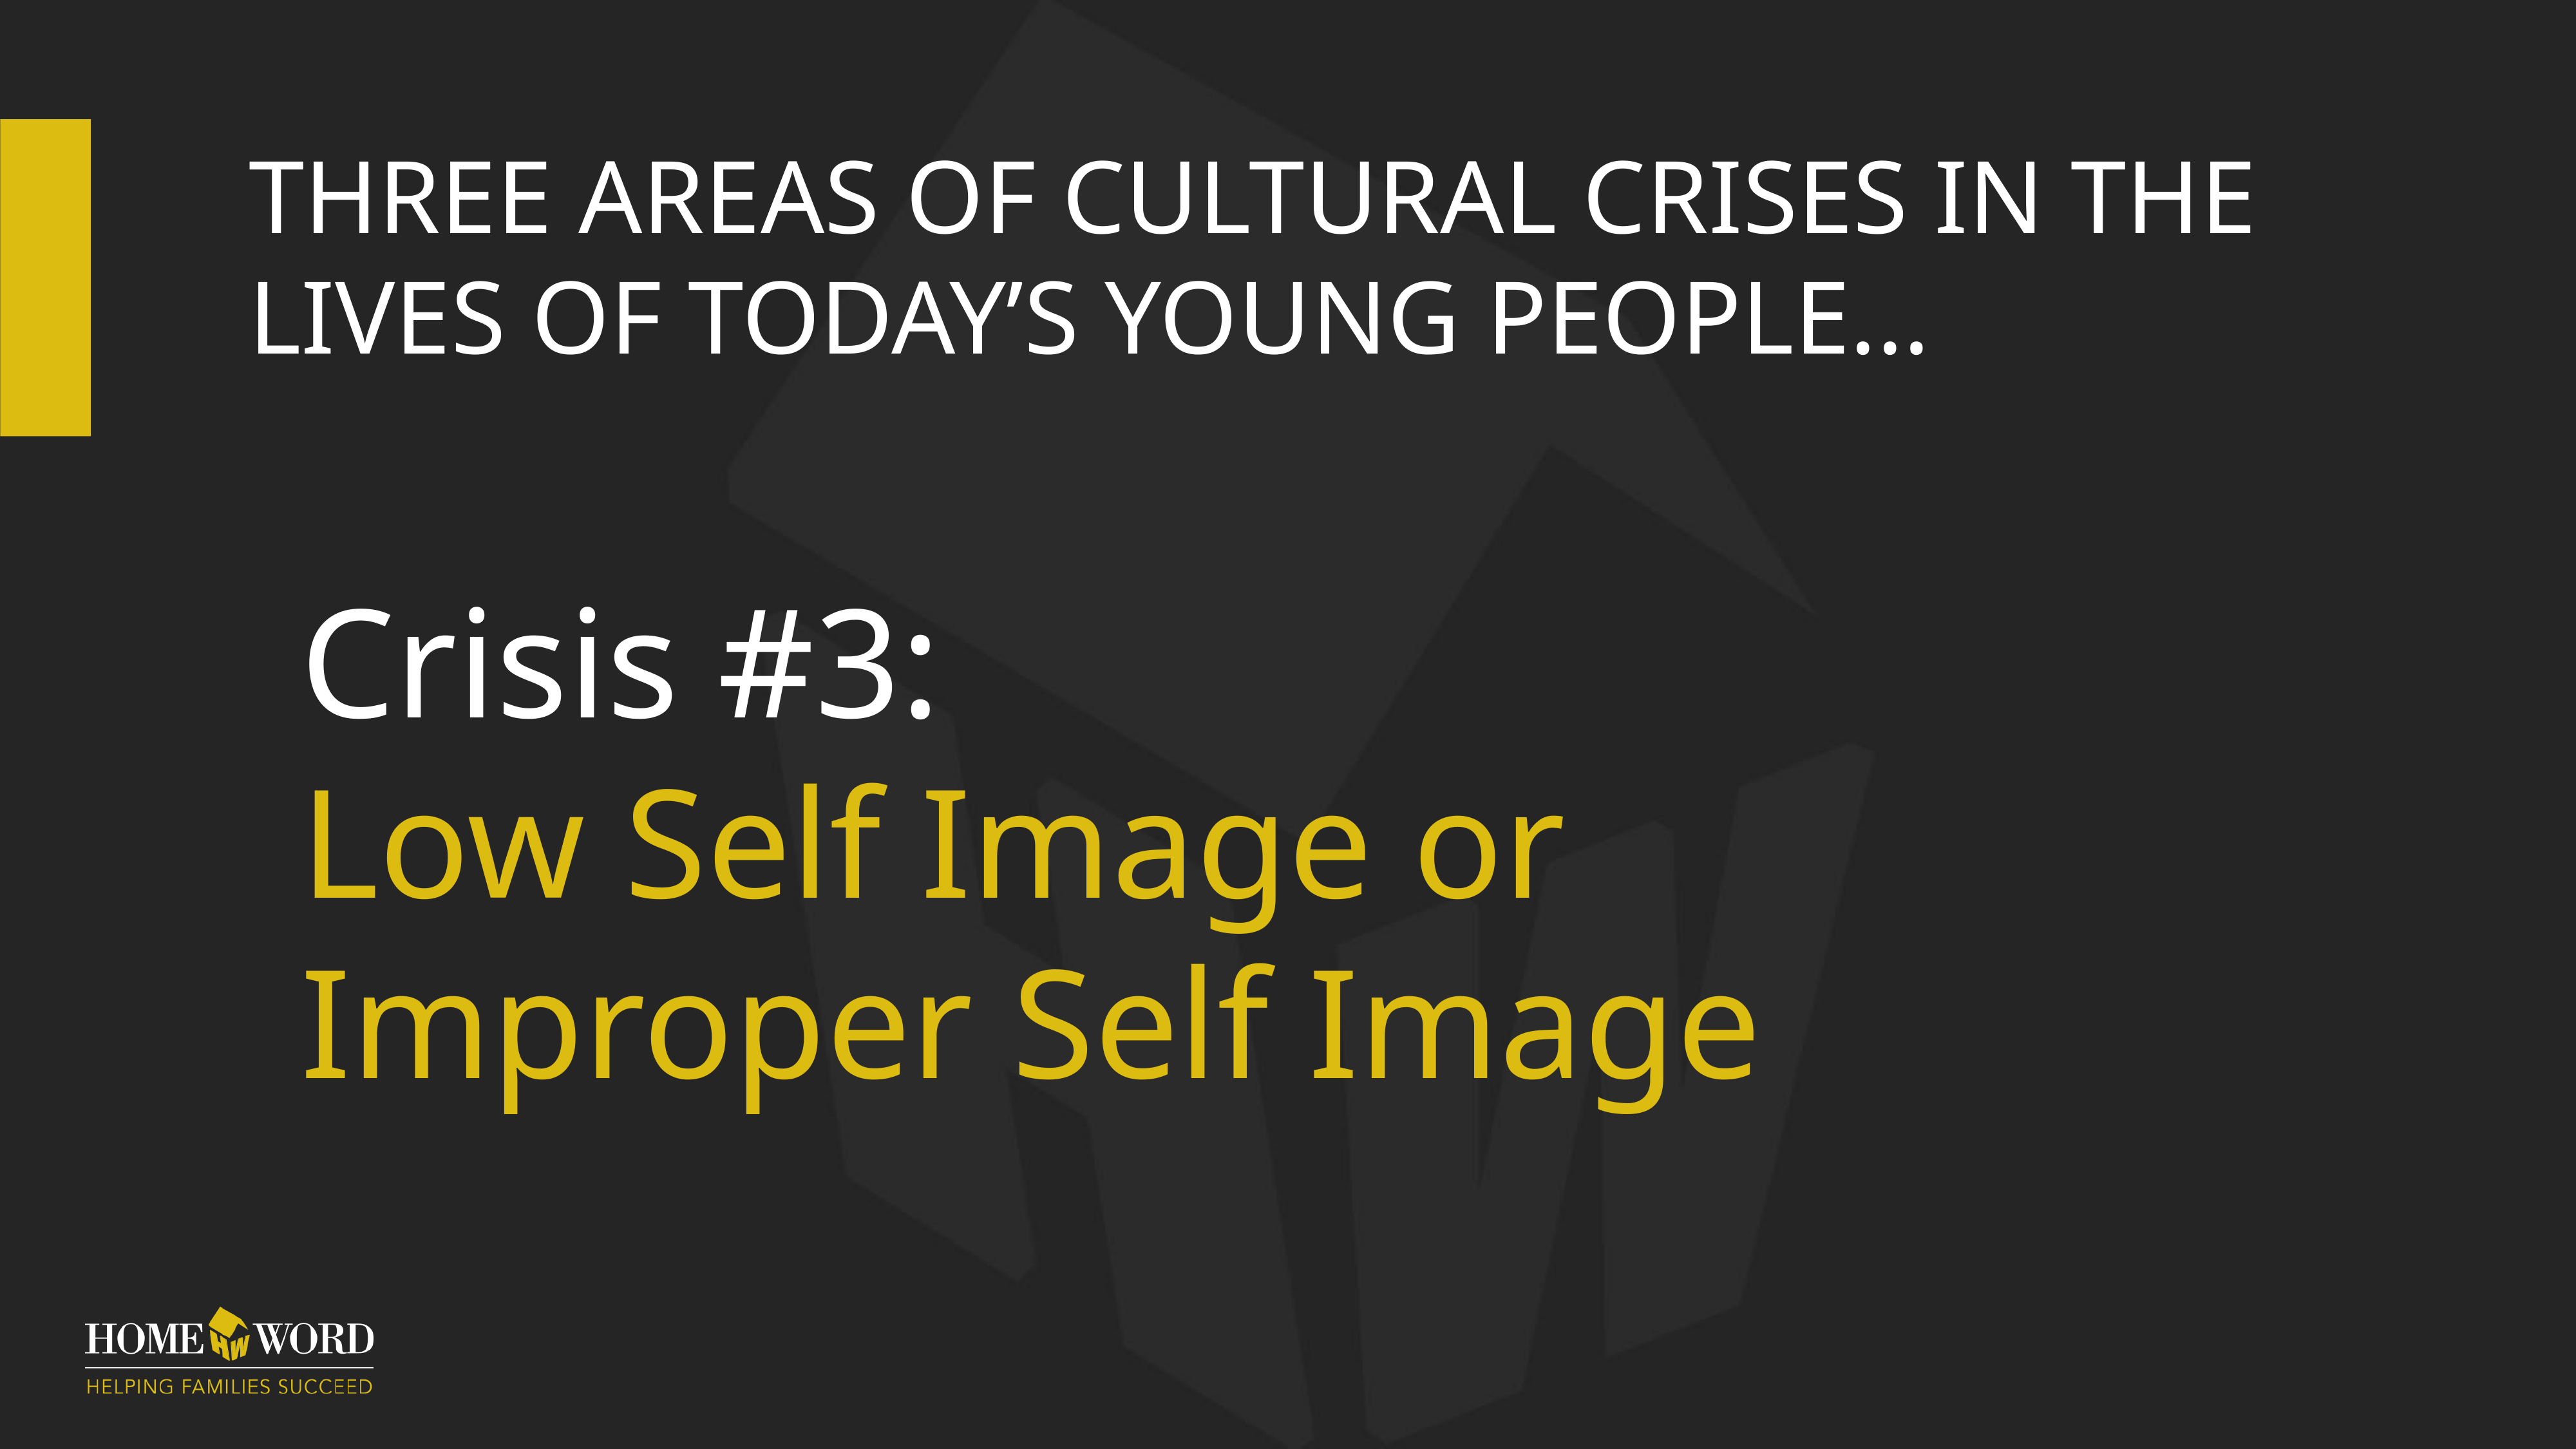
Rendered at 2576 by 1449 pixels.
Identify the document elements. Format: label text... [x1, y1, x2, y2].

text_box Crisis #3: Low Self Image or Improper Self Image [295, 562, 2239, 1118]
picture [0, 0, 2576, 1449]
title Three Areas of Cultural Crises in The Lives of Today’s Young People... [243, 127, 2394, 472]
